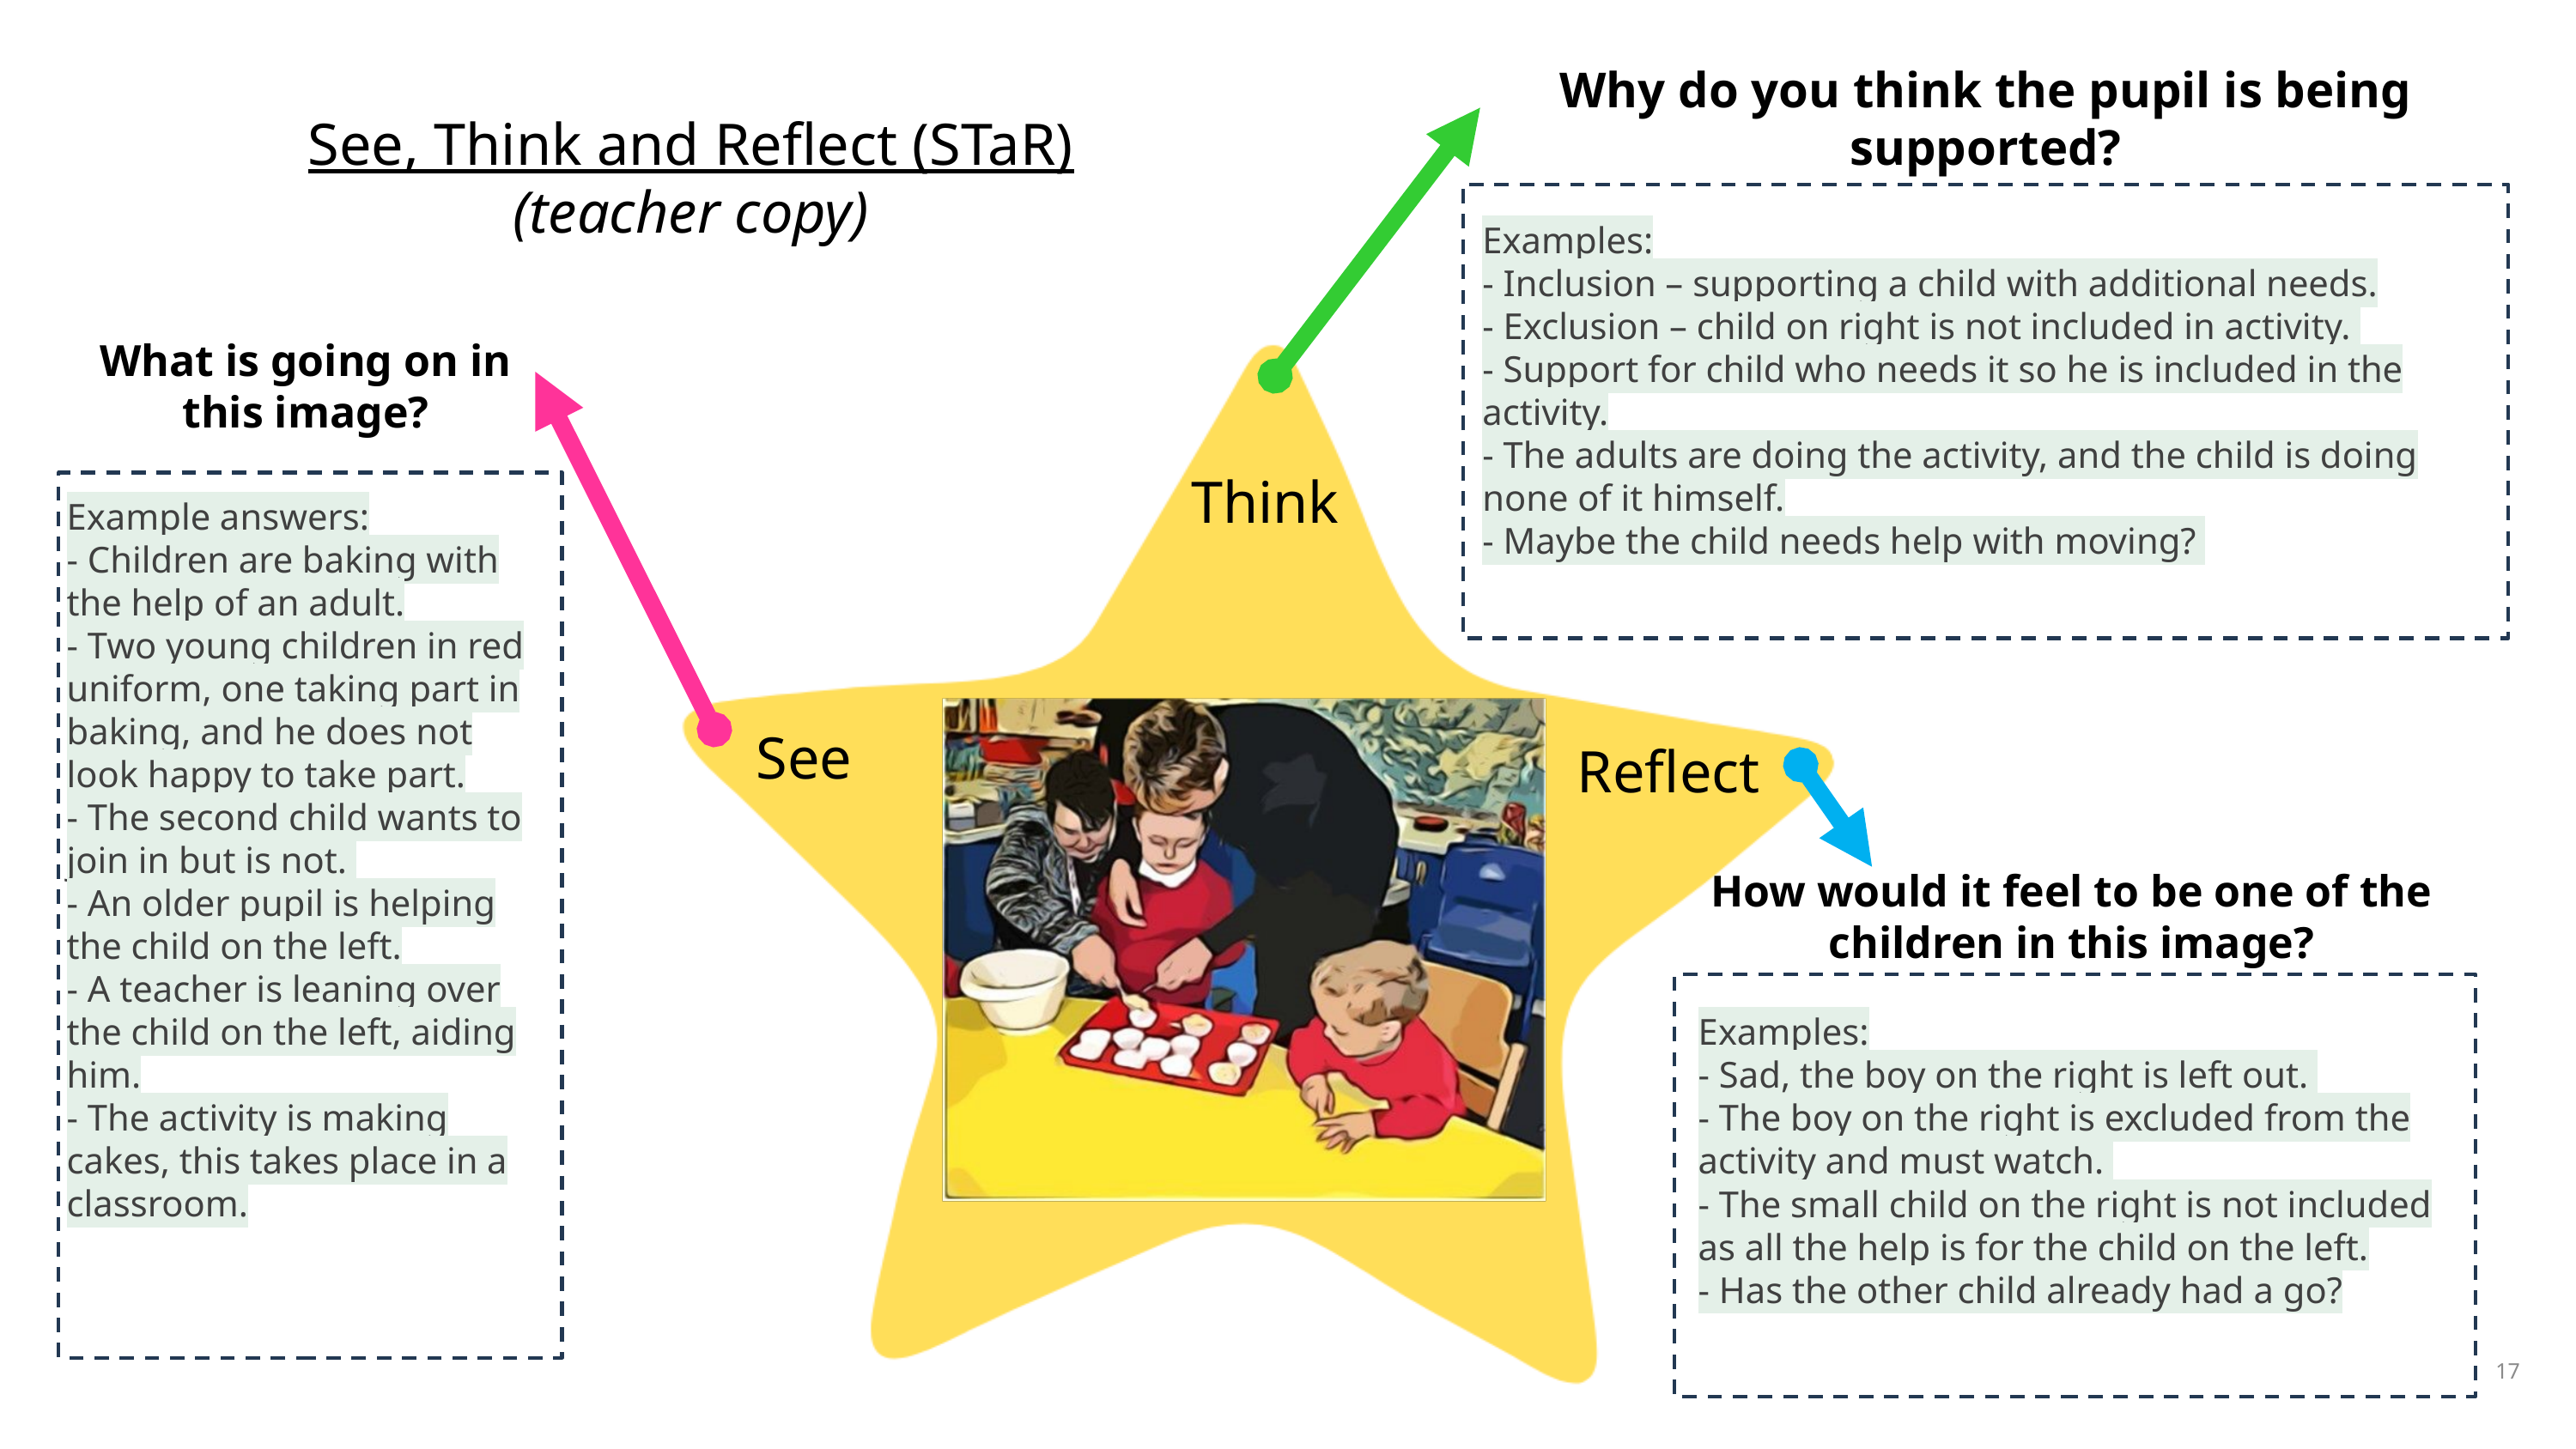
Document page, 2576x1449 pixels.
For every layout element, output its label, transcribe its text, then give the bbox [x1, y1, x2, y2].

text_box Why do you think the pupil is being supported? Examples: - Inclusion – supporting a child with additional needs. - Exclusion – child on right is not included in activity. - Support for child who needs it so he is included in the activity. - The adults are doing the activity, and the child is doing none of it himself. - Maybe the child needs help with moving? [1462, 49, 2509, 184]
text_box [1485, 183, 2510, 640]
text_box What is going on in this image? Example answers: - Children are baking with the help of an adult​. - Two young children in red uniform, one taking part in baking, and he does not look happy to take part. - The second child wants to join in but is not. ​ - An older pupil is helping the child on the left.​ - A teacher is leaning over the child on the left, aiding him.​ - The activity is making cakes, this takes place in a classroom. [47, 323, 564, 1449]
text_box See, Think and Reflect (STaR) (teacher copy) [225, 90, 1157, 262]
title STaR: Baking (teacher copy) [0, 0, 811, 185]
text_box How would it feel to be one of the children in this image? Examples: - Sad, the boy on the right is left out. - The boy on the right is excluded from the activity and must watch. - The small child on the right is not included as all the help is for the child on the left. - Has the other child already had a go? [1870, 853, 2464, 973]
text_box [535, 371, 715, 731]
text_box [1870, 973, 2477, 1398]
text_box [57, 470, 564, 1360]
slide_number 17 [2233, 1346, 2533, 1398]
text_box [667, 323, 1867, 1408]
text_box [1800, 764, 1873, 867]
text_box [1274, 107, 1480, 377]
